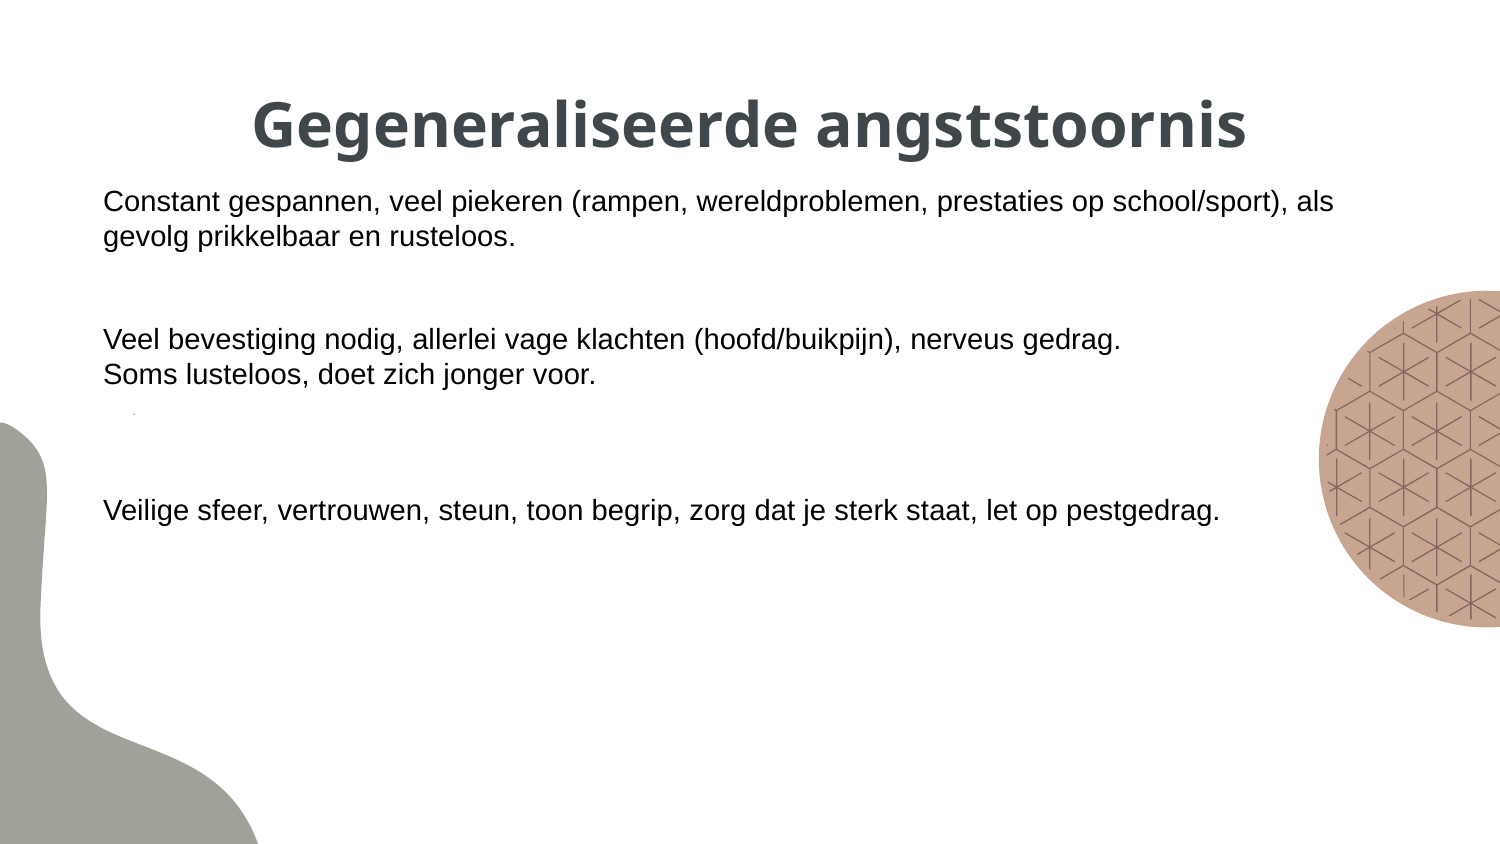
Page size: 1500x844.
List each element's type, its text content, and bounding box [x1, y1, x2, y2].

text_box Constant gespannen, veel piekeren (rampen, wereldproblemen, prestaties op school/sport), als gevolg prikkelbaar en rusteloos. Veel bevestiging nodig, allerlei vage klachten (hoofd/buikpijn), nerveus gedrag. Soms lusteloos, doet zich jonger voor. Veilige sfeer, vertrouwen, steun, toon begrip, zorg dat je sterk staat, let op pestgedrag. [88, 174, 1385, 706]
title Gegeneraliseerde angststoornis [116, 85, 1383, 174]
